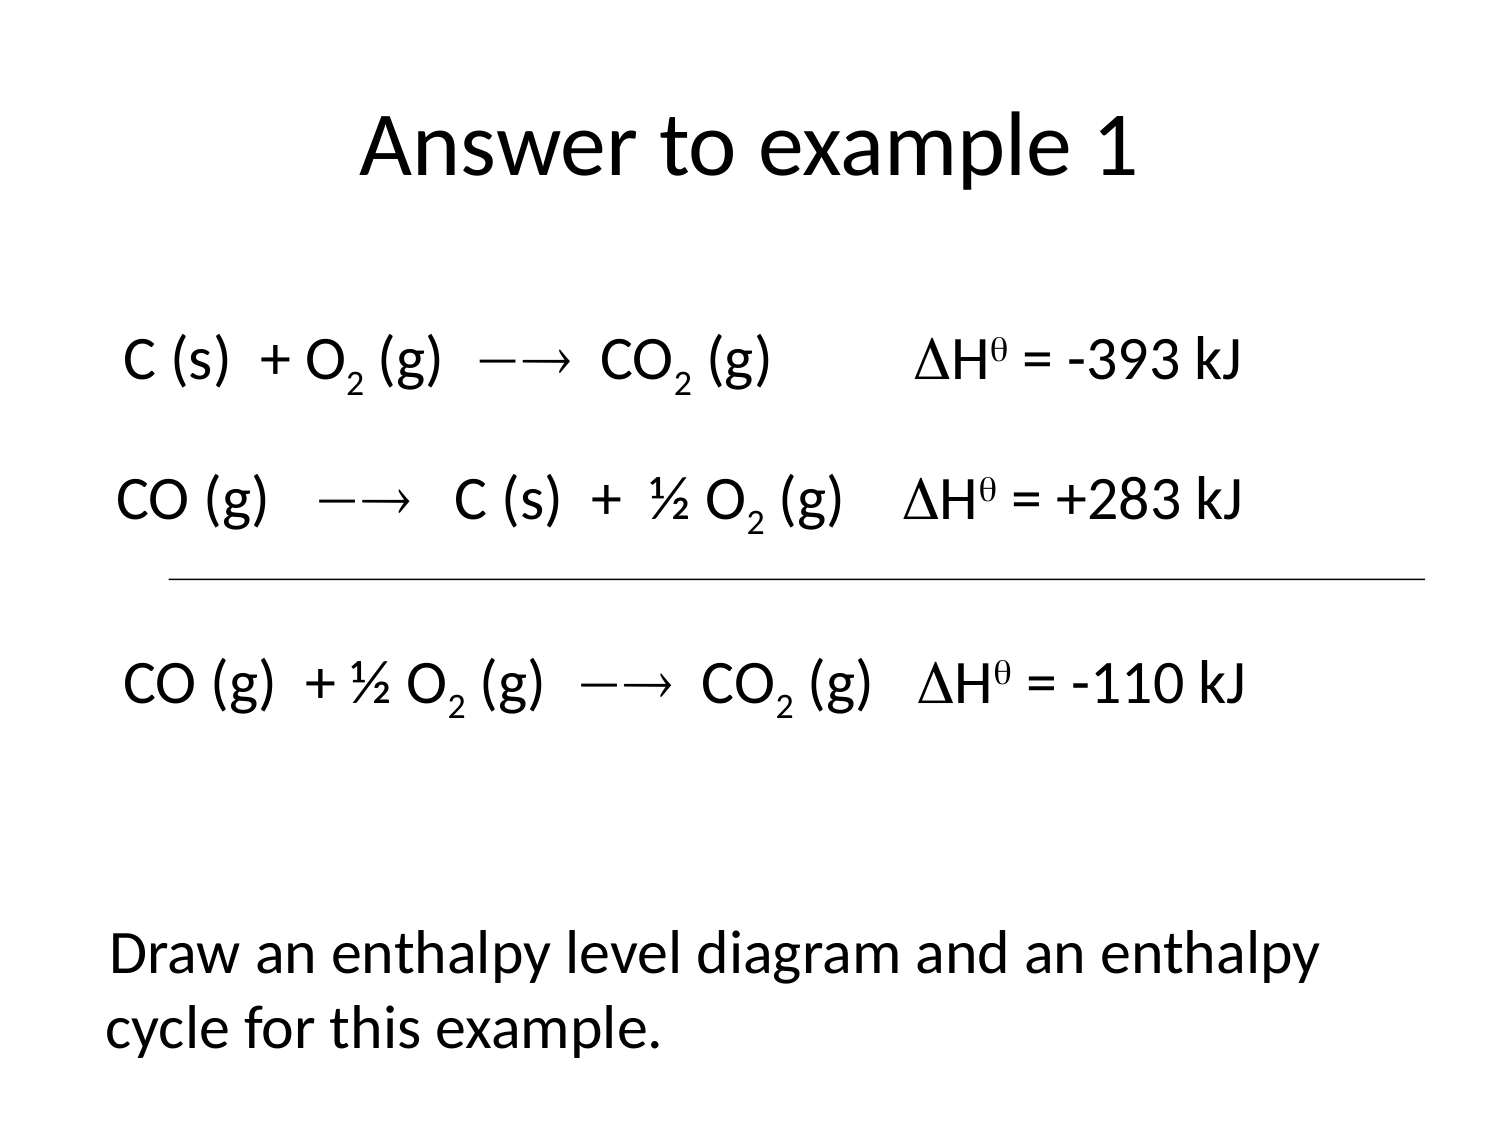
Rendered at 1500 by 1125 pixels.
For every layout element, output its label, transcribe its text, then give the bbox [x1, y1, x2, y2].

list C (s) + O2 (g)  CO2 (g) H = -393 kJ CO (g)  C (s) + ½ O2 (g) H = +283 kJ CO (g) + ½ O2 (g)  CO2 (g) H = -110 kJ Draw an enthalpy level diagram and an enthalpy cycle for this example. [38, 309, 1456, 1074]
title Answer to example 1 [75, 45, 1425, 233]
